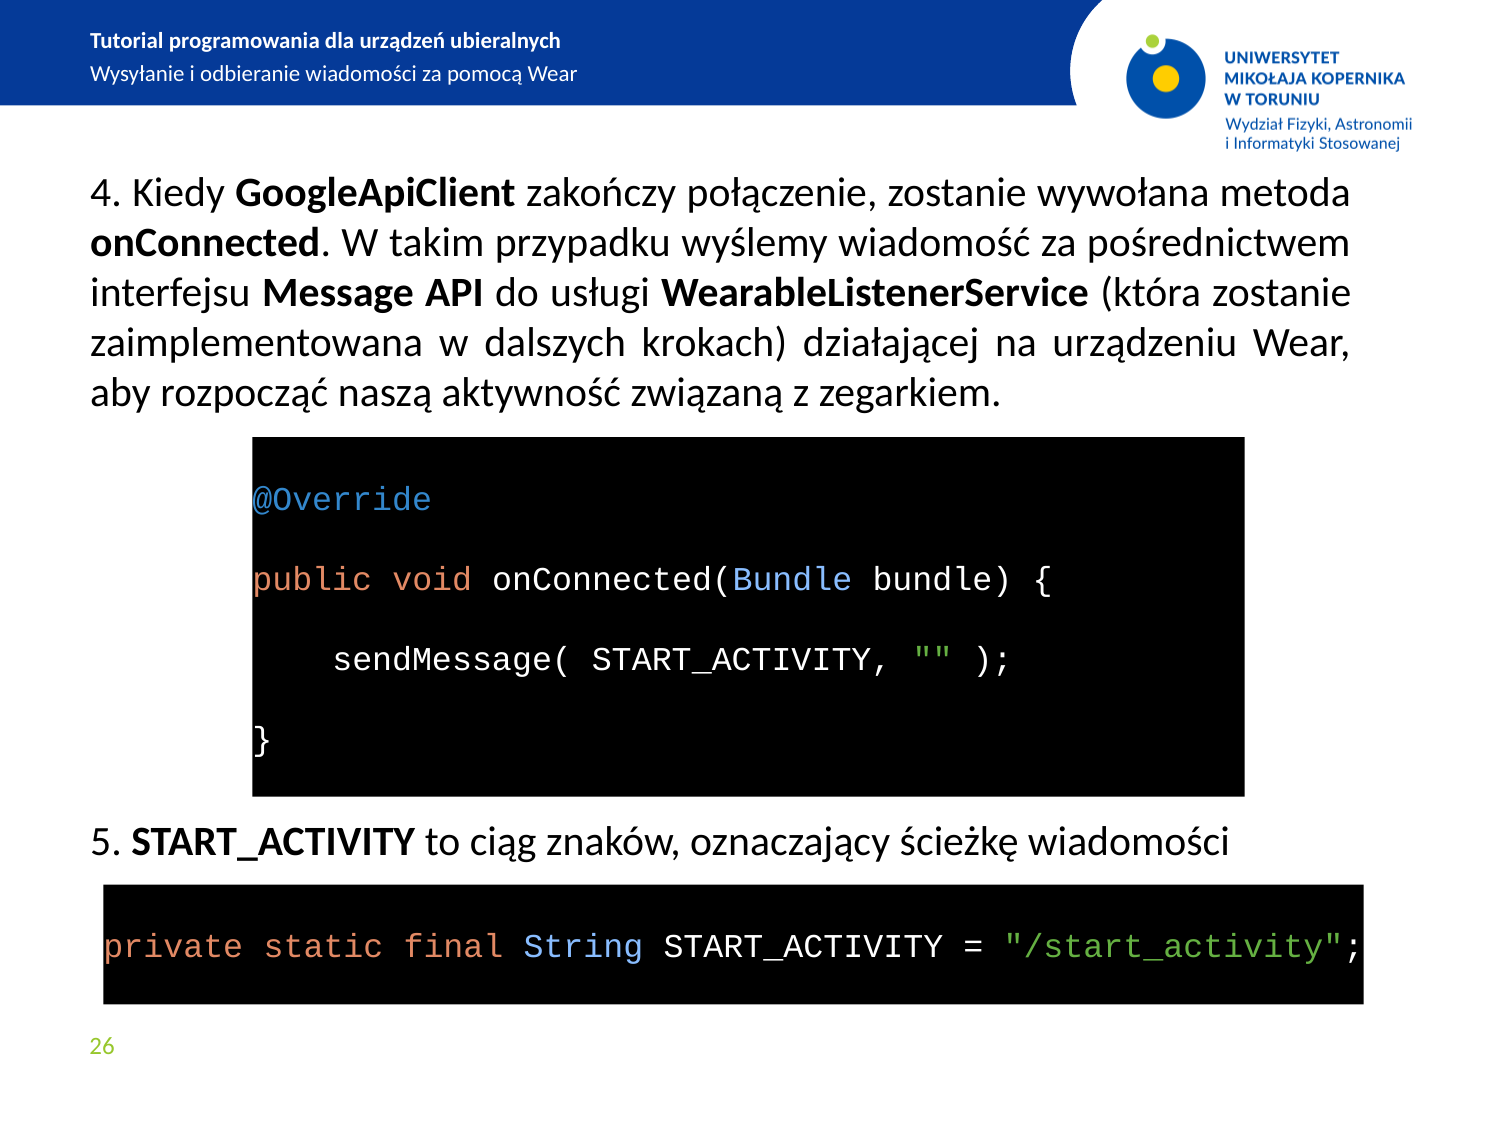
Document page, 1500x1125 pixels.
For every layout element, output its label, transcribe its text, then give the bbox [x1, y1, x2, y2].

picture [1100, 8, 1438, 178]
text_box @Override public void onConnected(Bundle bundle) { sendMessage( START_ACTIVITY, "" ); } [252, 437, 1245, 797]
list Tutorial programowania dla urządzeń ubieralnych [75, 18, 1040, 50]
text_box 4. Kiedy GoogleApiClient zakończy połączenie, zostanie wywołana metoda onConnected. W takim przypadku wyślemy wiadomość za pośrednictwem interfejsu Message API do usługi WearableListenerService (która zostanie zaimplementowana w dalszych krokach) działającej na urządzeniu Wear, aby rozpocząć naszą aktywność związaną z zegarkiem. [75, 157, 1367, 601]
text_box 5. START_ACTIVITY to ciąg znaków, oznaczający ścieżkę wiadomości [75, 806, 1367, 1125]
text_box private static final String START_ACTIVITY = "/start_activity"; [103, 884, 1364, 1005]
list Wysyłanie i odbieranie wiadomości za pomocą Wear [75, 50, 1040, 96]
